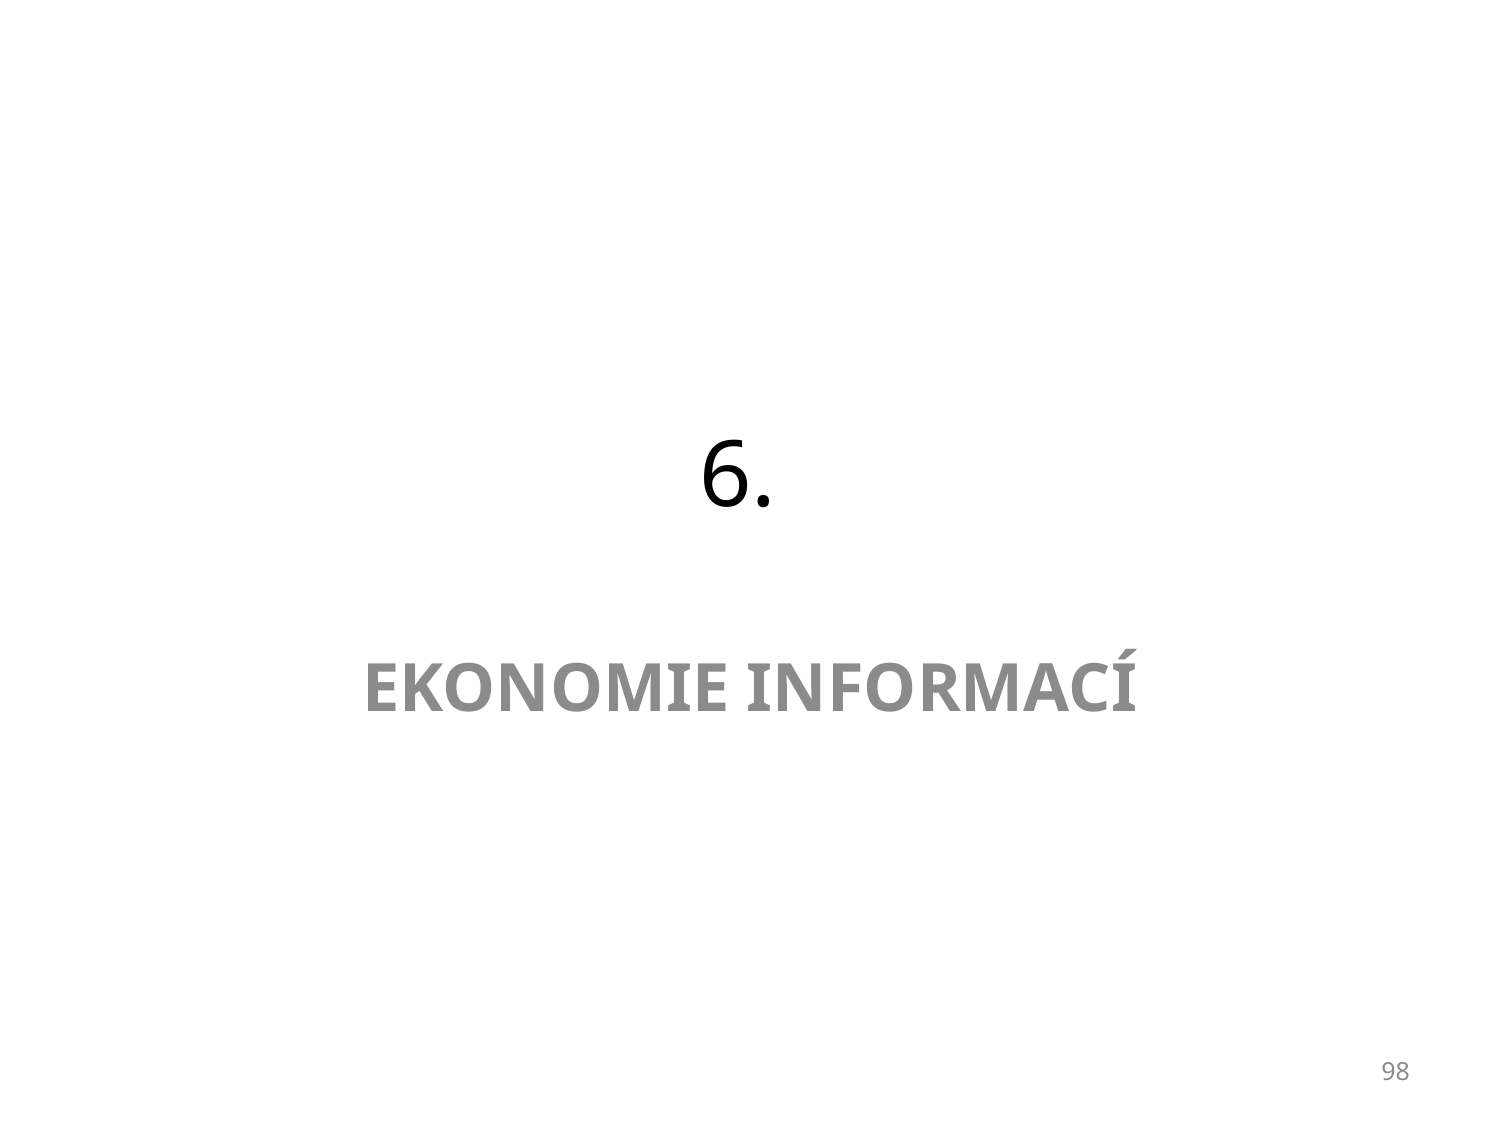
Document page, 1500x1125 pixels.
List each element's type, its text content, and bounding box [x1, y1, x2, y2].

slide_number 98 [1074, 1042, 1425, 1103]
subtitle Ekonomie informací [225, 637, 1275, 925]
title 6. [112, 349, 1388, 591]
